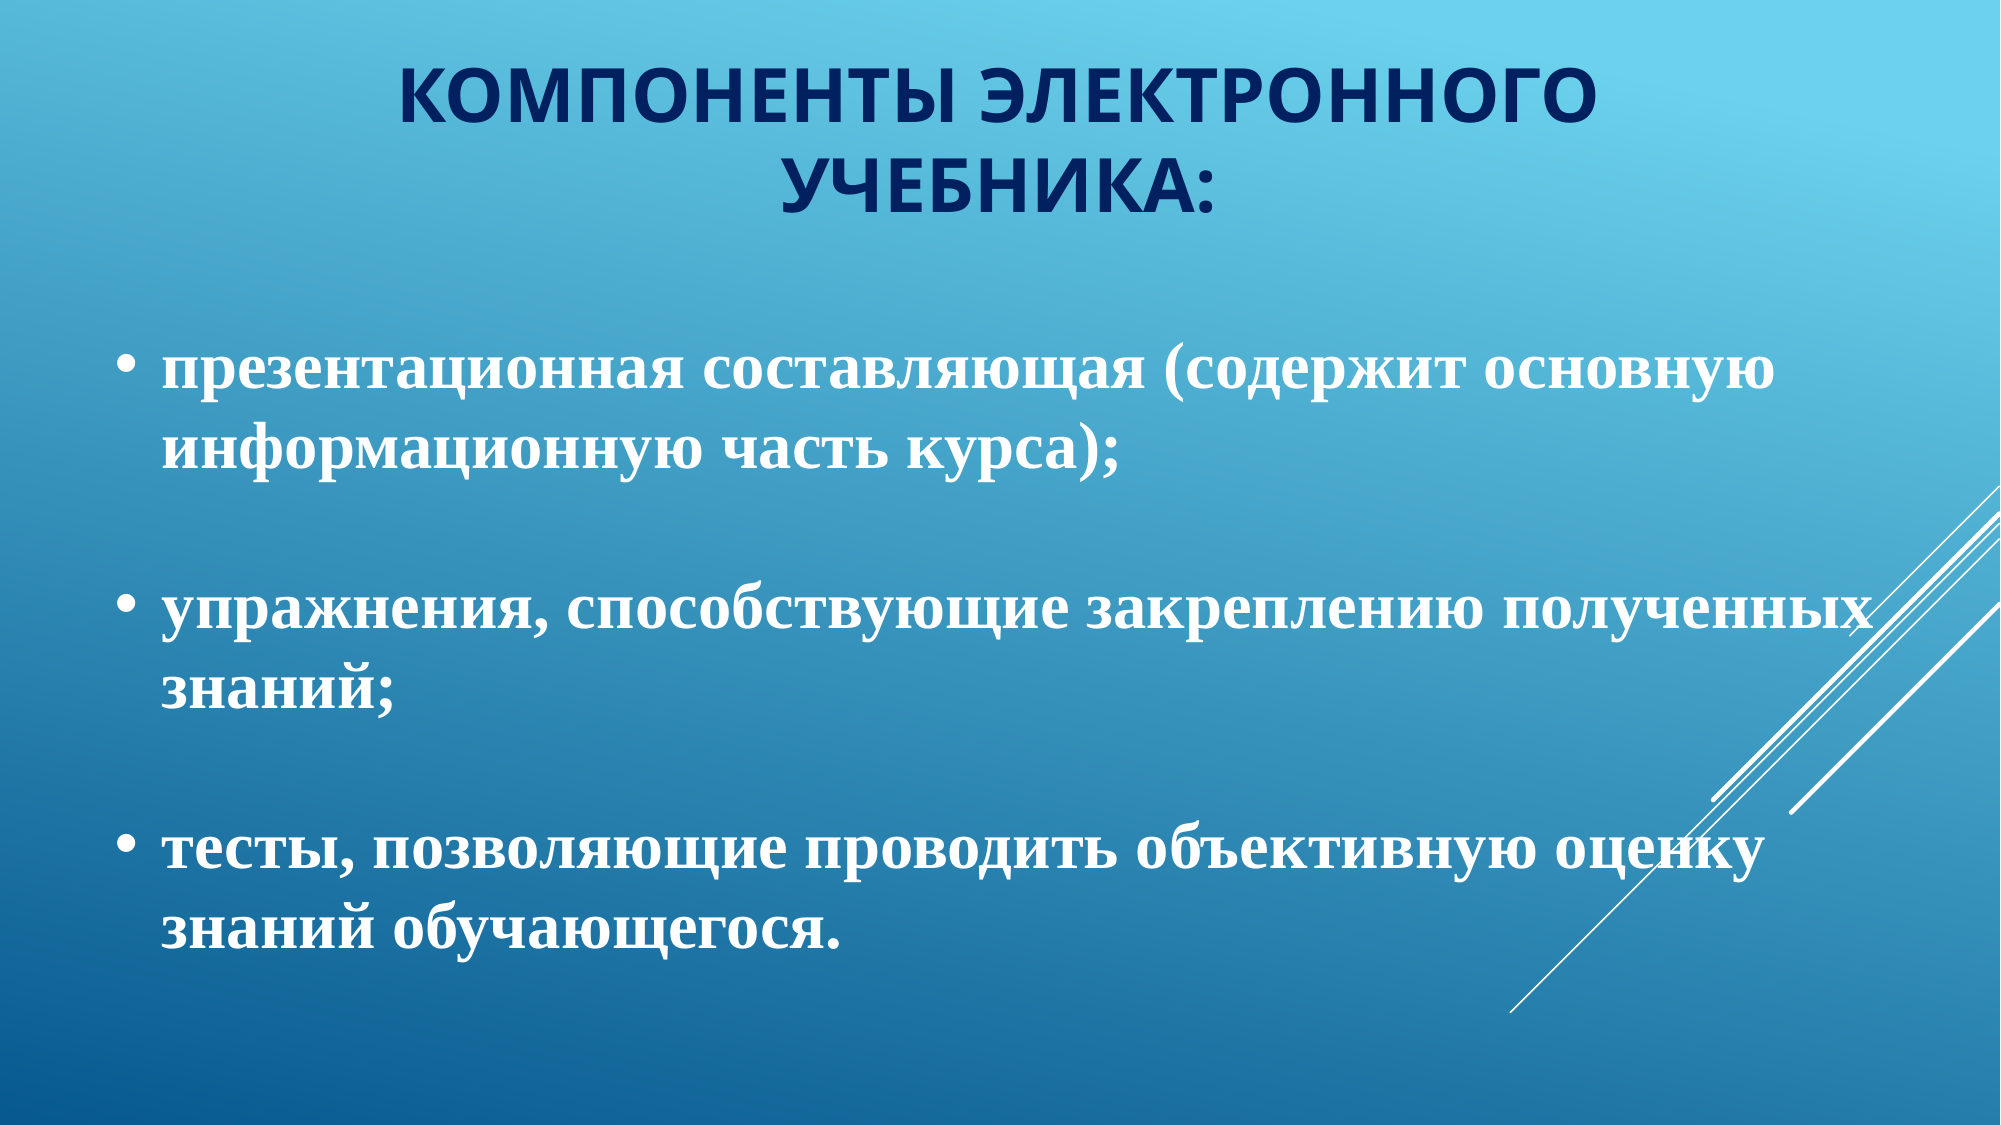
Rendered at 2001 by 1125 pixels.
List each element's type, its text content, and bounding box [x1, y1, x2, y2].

title Компоненты электронного учебника: [204, 67, 1794, 208]
text_box презентационная составляющая (содержит основную информационную часть курса); упражнения, способствующие закреплению полученных знаний; тесты, позволяющие проводить объективную оценку знаний обучающегося. [99, 314, 1898, 970]
